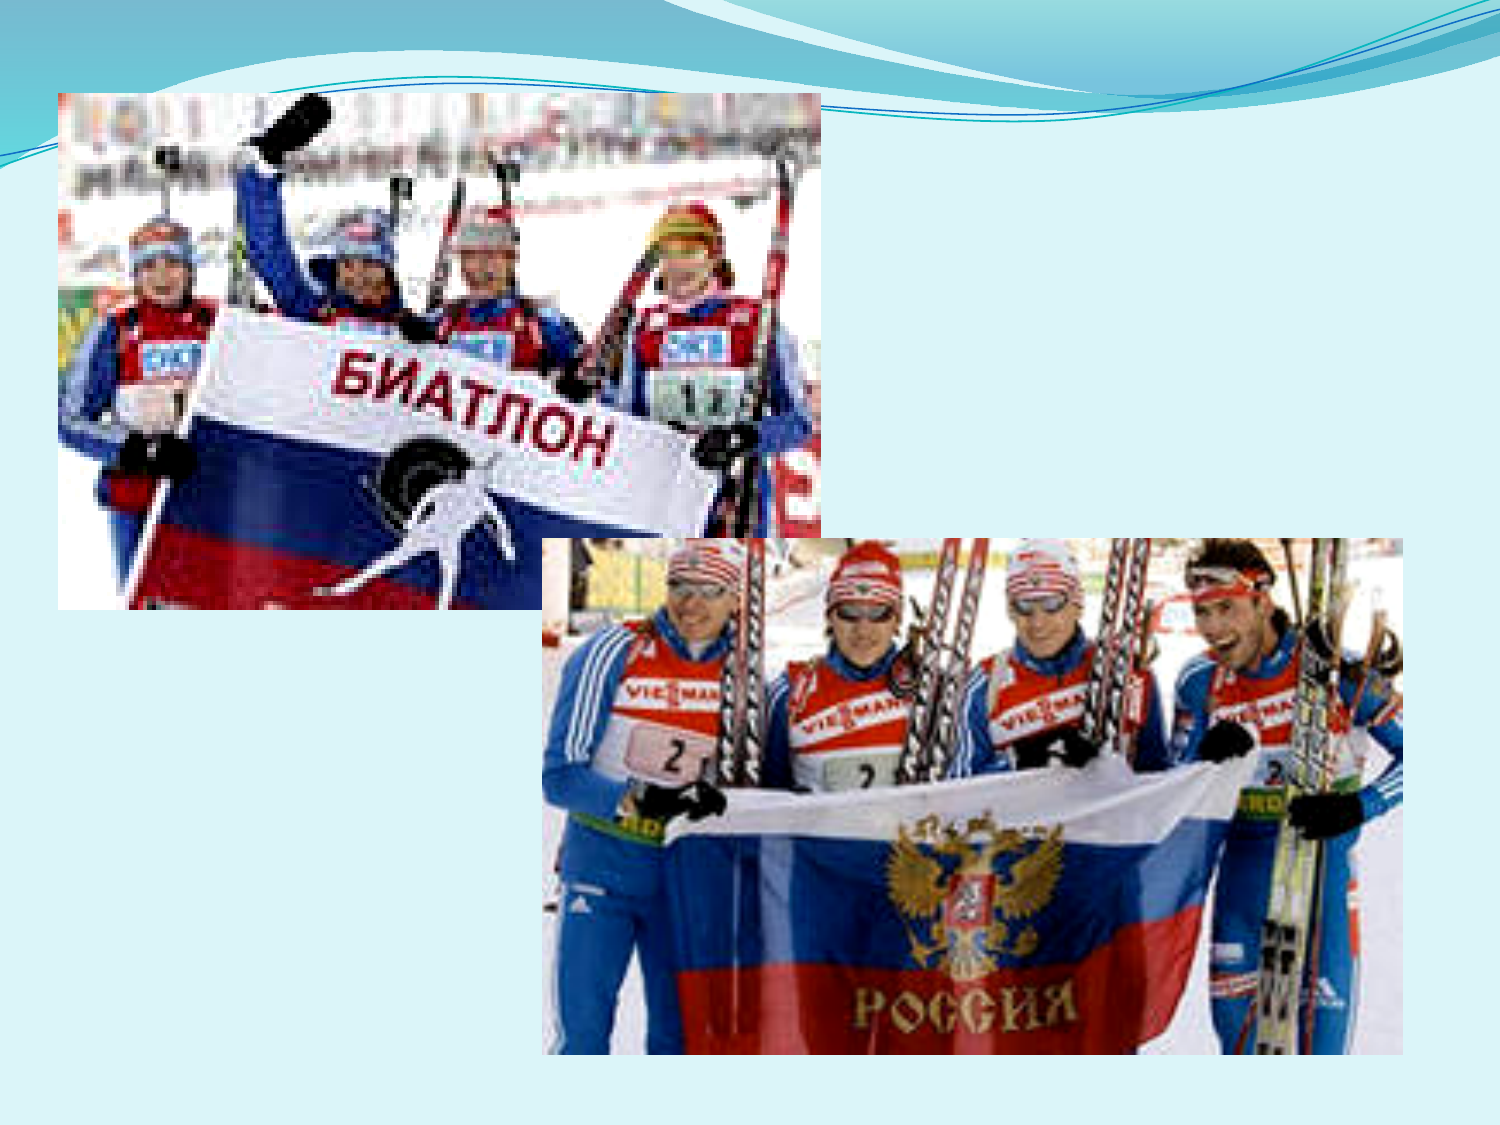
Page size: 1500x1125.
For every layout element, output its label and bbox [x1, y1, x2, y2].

picture [58, 93, 1403, 1055]
